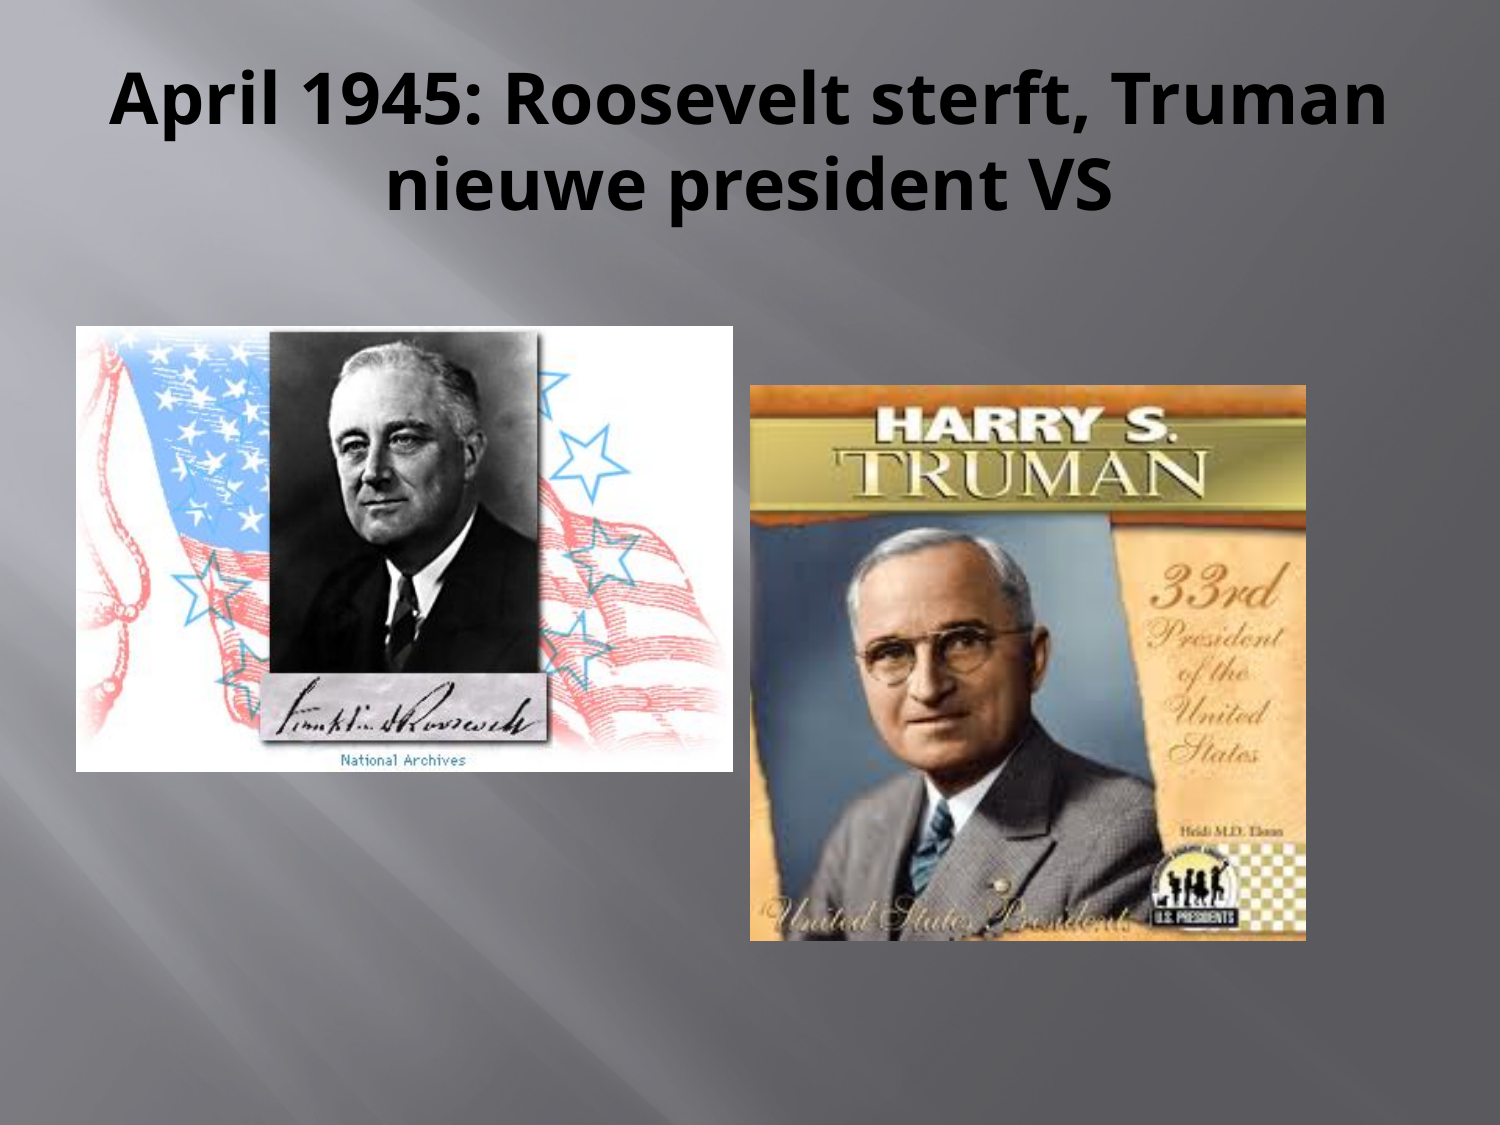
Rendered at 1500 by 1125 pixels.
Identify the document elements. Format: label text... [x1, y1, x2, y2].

title April 1945: Roosevelt sterft, Truman nieuwe president VS [75, 45, 1425, 233]
picture [749, 385, 1306, 941]
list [76, 326, 734, 772]
